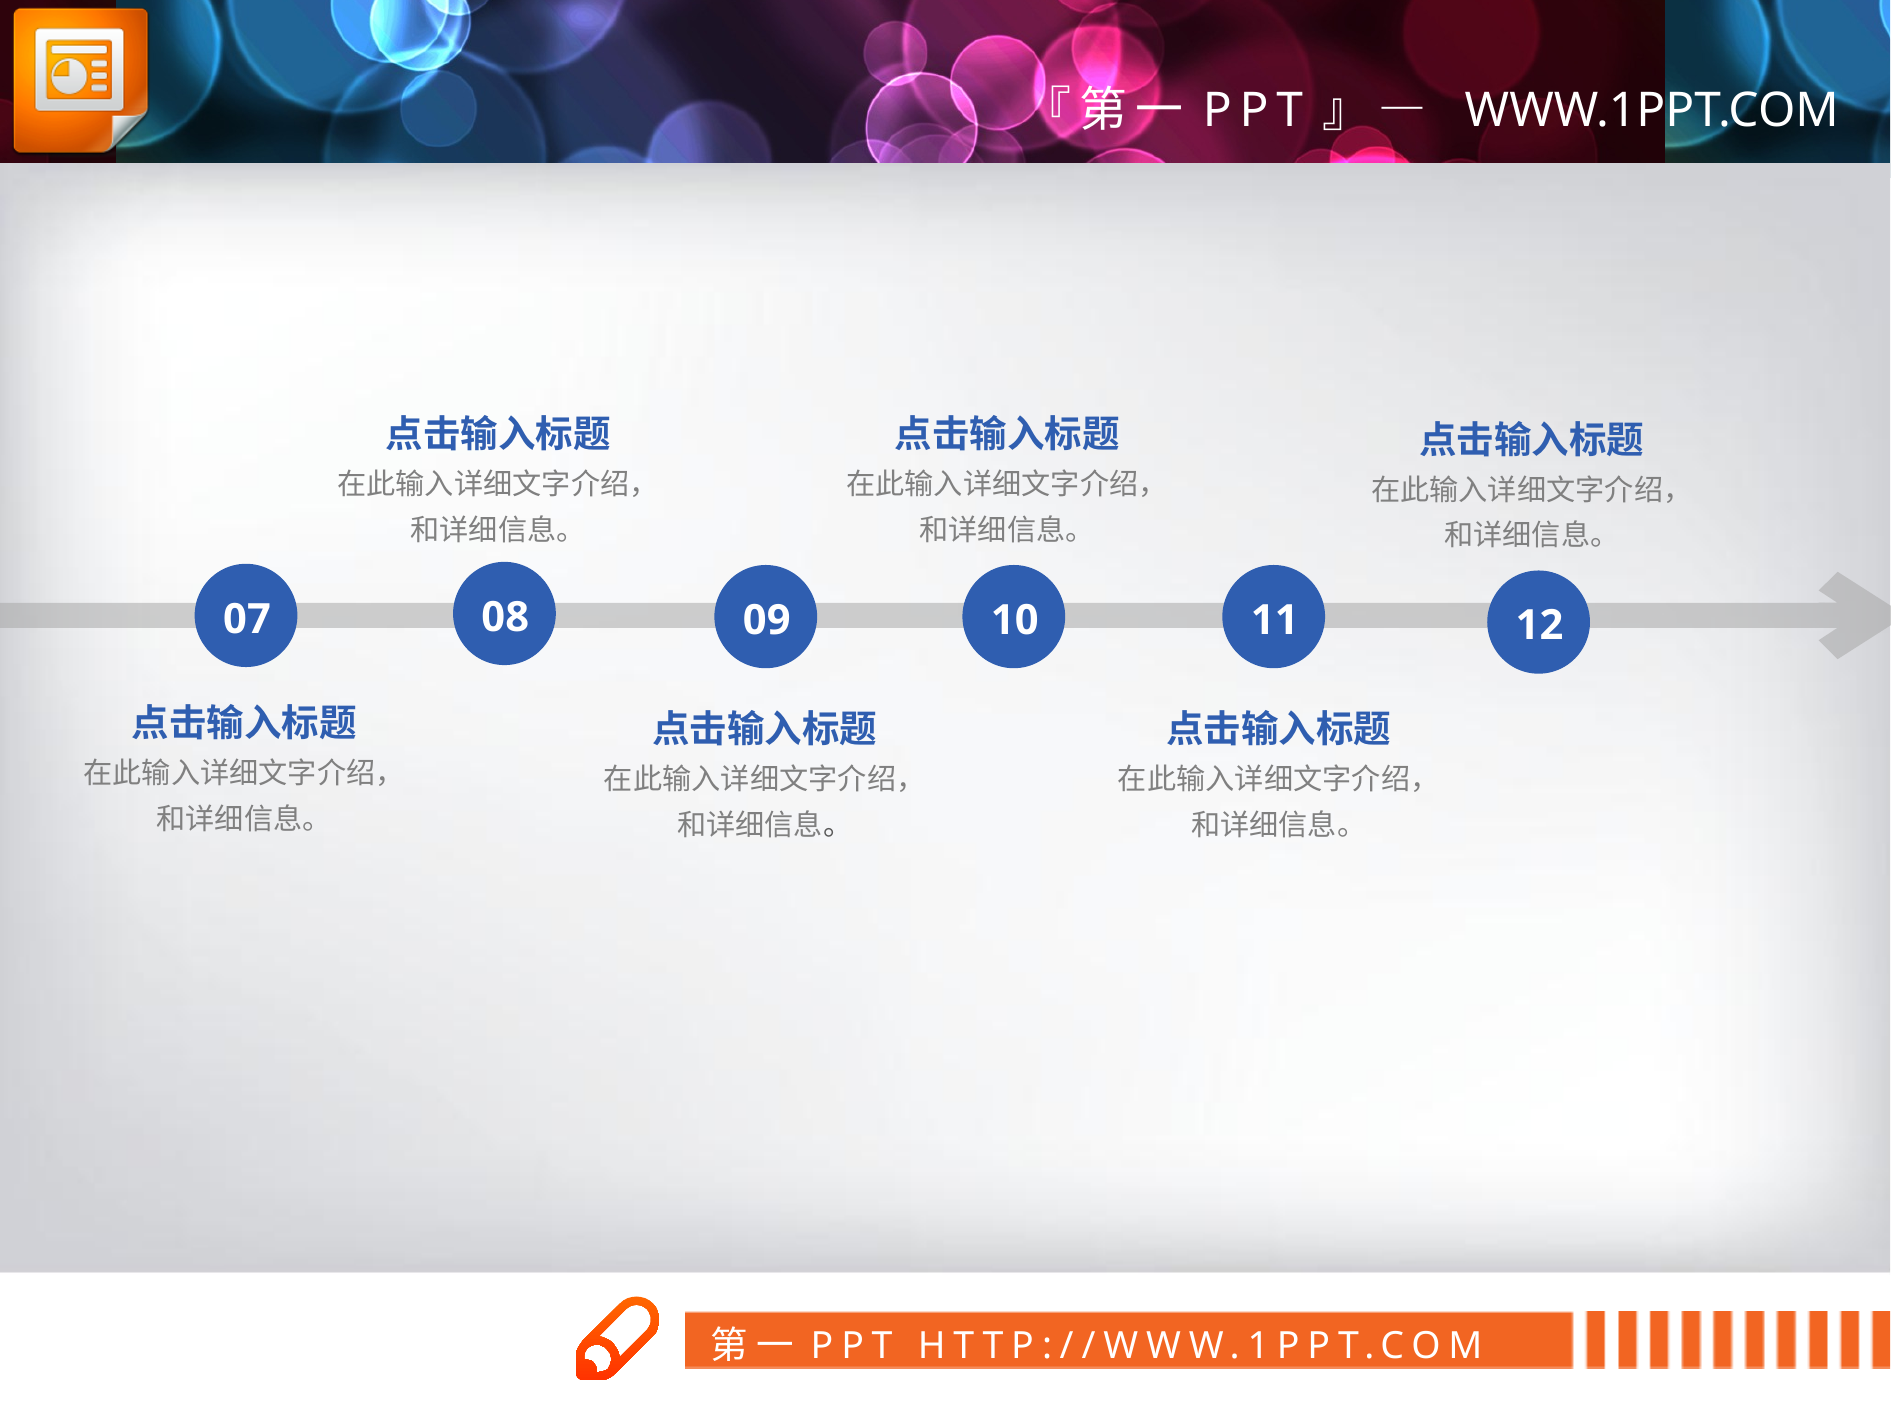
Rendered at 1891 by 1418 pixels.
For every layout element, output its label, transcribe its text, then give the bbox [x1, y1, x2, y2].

text_box 点击输入标题 在此输入详细文字介绍， 和详细信息。 [589, 698, 941, 849]
text_box 点击输入标题 在此输入详细文字介绍， 和详细信息。 [68, 691, 420, 843]
text_box 点击输入标题 在此输入详细文字介绍， 和详细信息。 [1356, 408, 1708, 559]
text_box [452, 561, 559, 666]
picture [0, 626, 1891, 1275]
picture [685, 1311, 1891, 1369]
text_box 点击输入标题 在此输入详细文字介绍， 和详细信息。 [1102, 698, 1455, 849]
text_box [1222, 564, 1328, 669]
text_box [1486, 570, 1593, 674]
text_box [962, 564, 1068, 669]
picture [0, 0, 1891, 605]
text_box 点击输入标题 在此输入详细文字介绍， 和详细信息。 [831, 402, 1183, 554]
text_box 点击输入标题 在此输入详细文字介绍， 和详细信息。 [322, 402, 674, 554]
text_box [194, 563, 300, 668]
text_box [714, 564, 820, 669]
